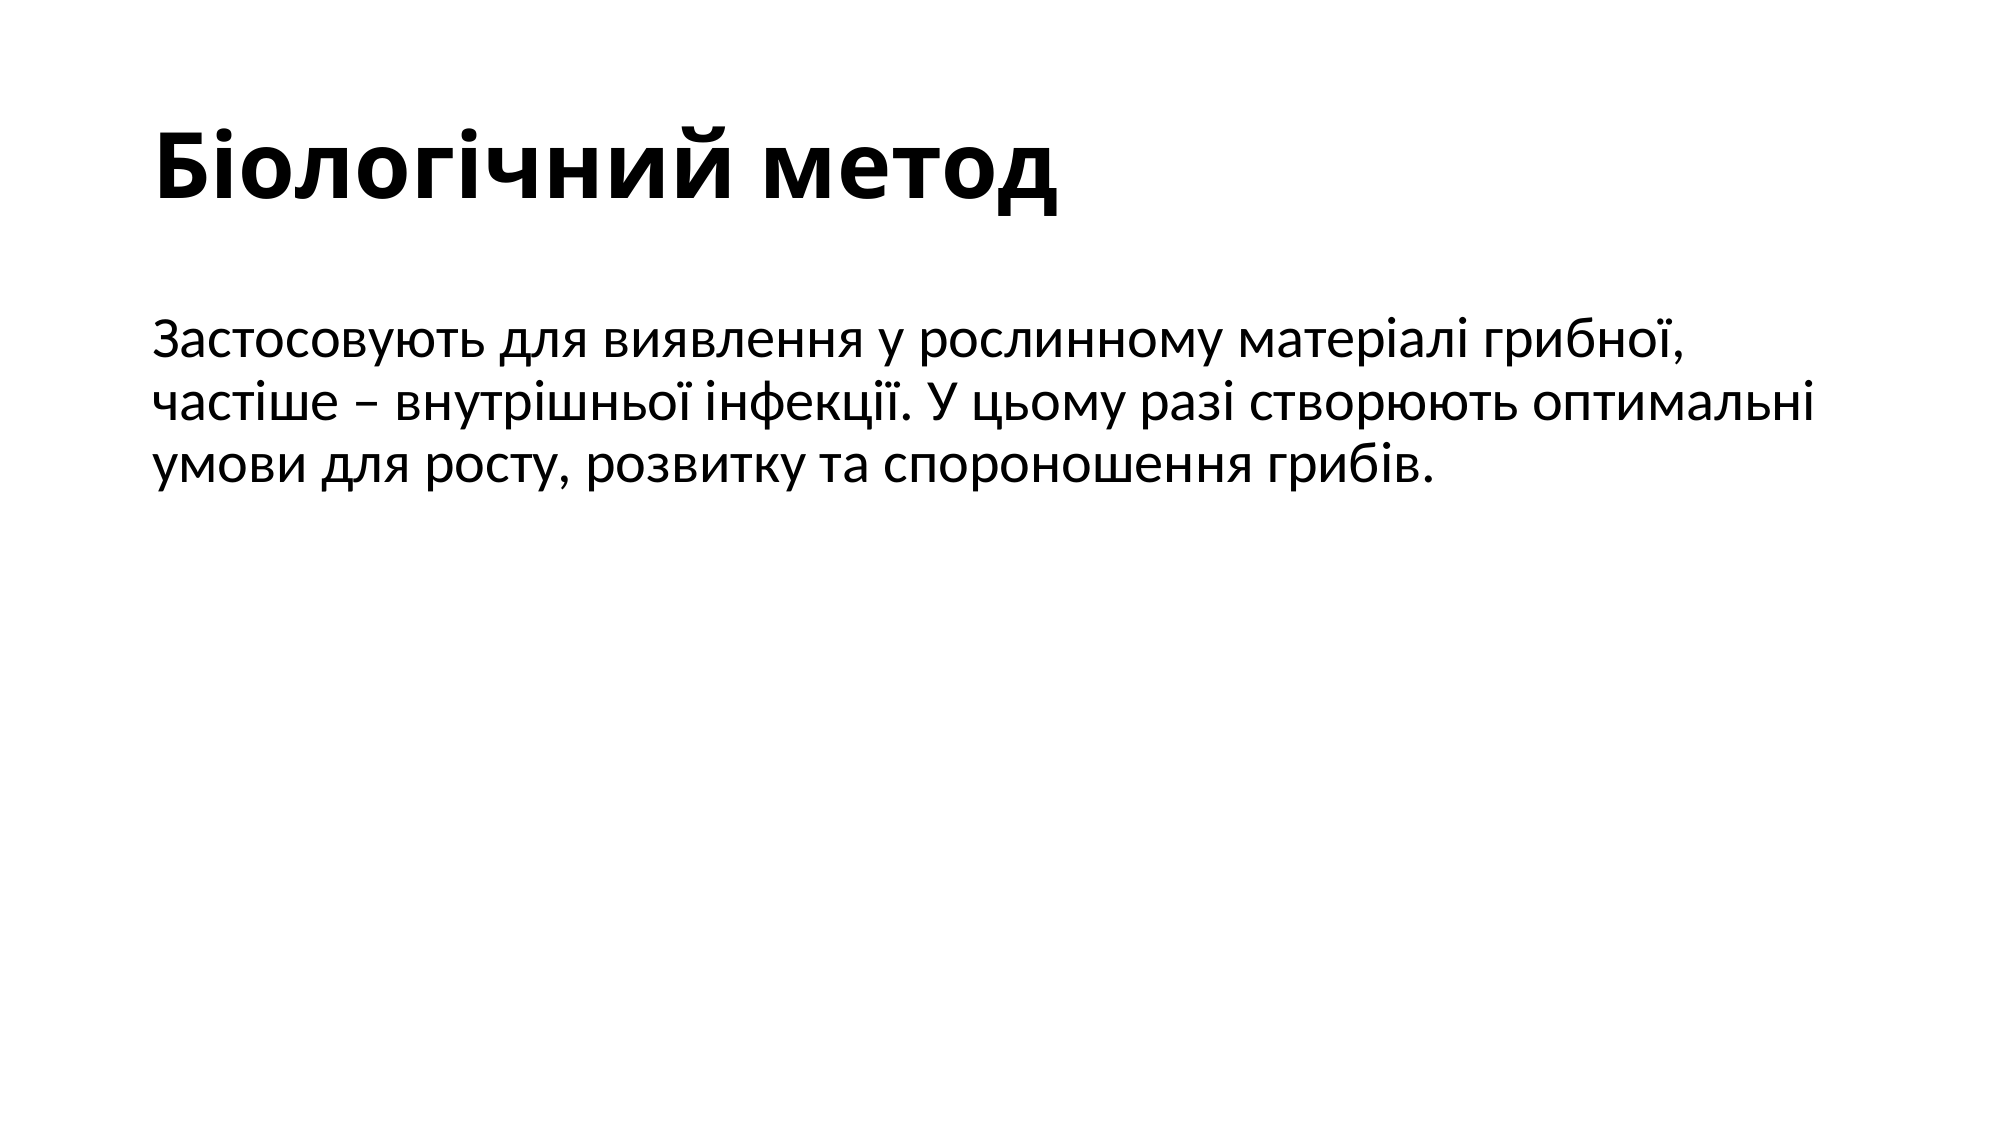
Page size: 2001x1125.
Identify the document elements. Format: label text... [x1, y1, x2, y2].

title Біологічний метод [137, 59, 1863, 278]
list Застосовують для виявлення у рослинному матеріалі грибної, частіше – внутрішньої інфекції. У цьому разі створюють оптимальні умови для росту, розвитку та спороношення грибів. [137, 299, 1863, 1014]
